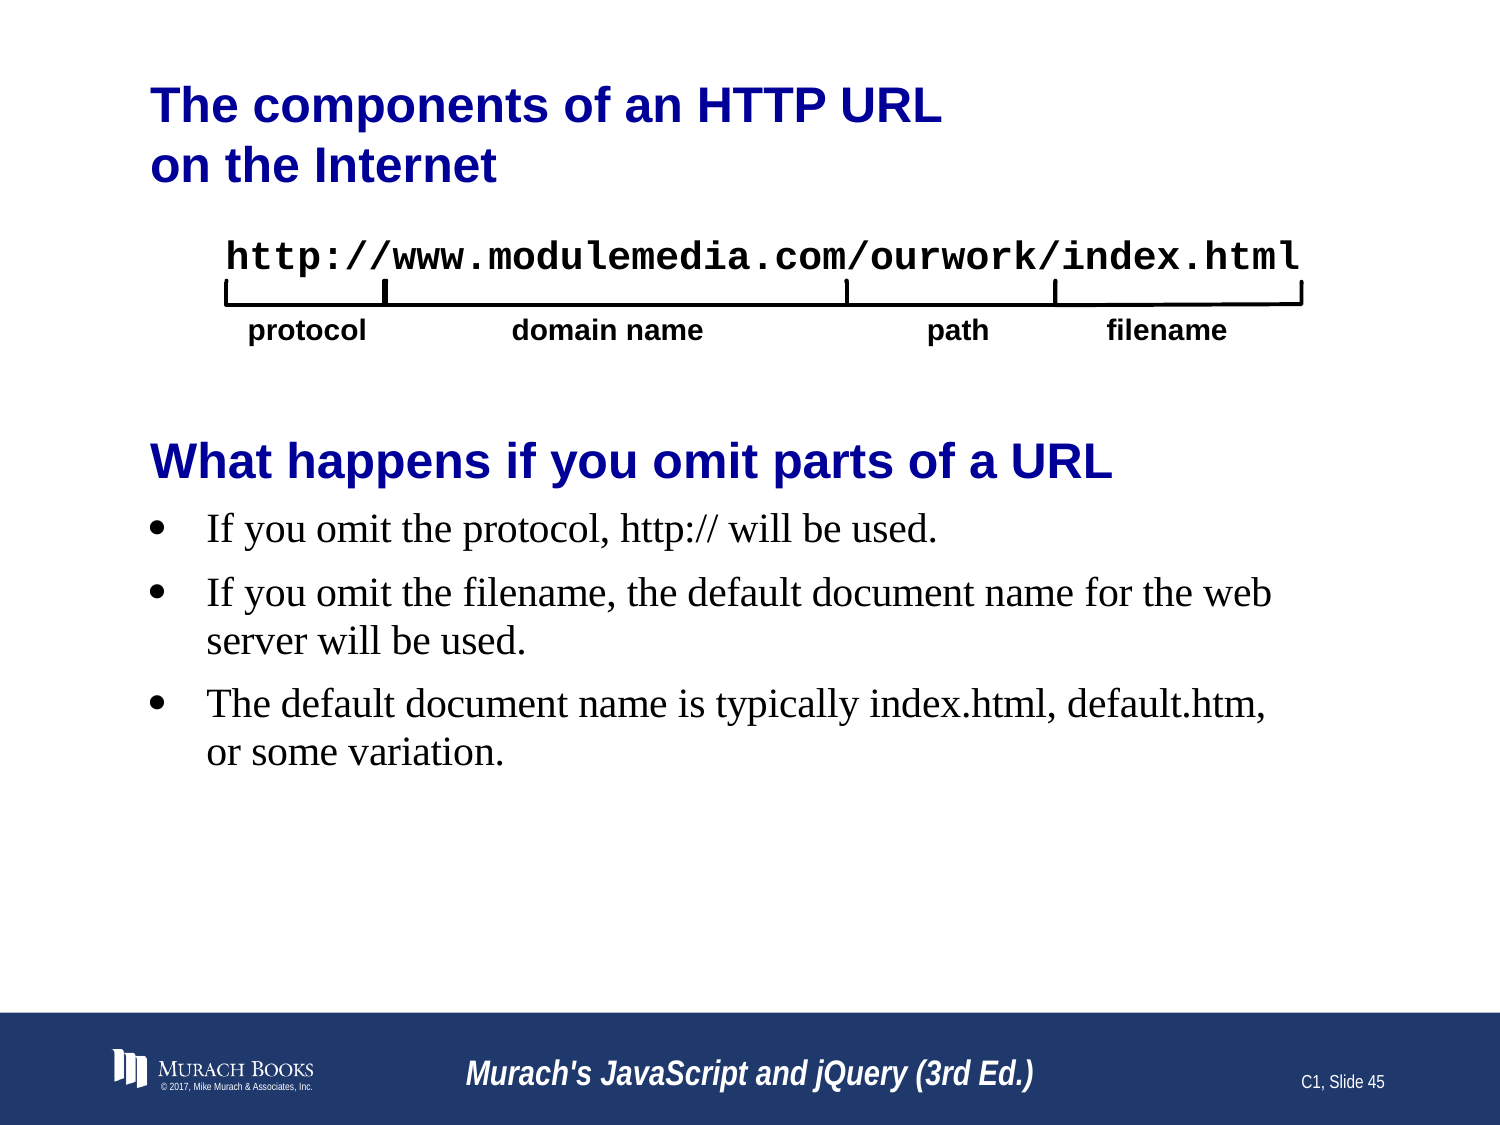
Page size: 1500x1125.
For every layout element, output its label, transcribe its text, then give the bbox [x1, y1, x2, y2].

title The components of an HTTP URL on the Internet [150, 102, 1350, 164]
footer © 2017, Mike Murach & Associates, Inc. [12, 1025, 463, 1100]
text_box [205, 224, 1338, 365]
slide_number Murach's JavaScript and jQuery (3rd Ed.) [463, 1025, 1050, 1100]
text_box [149, 400, 1351, 788]
slide_number C1, Slide 45 [1087, 1025, 1400, 1100]
